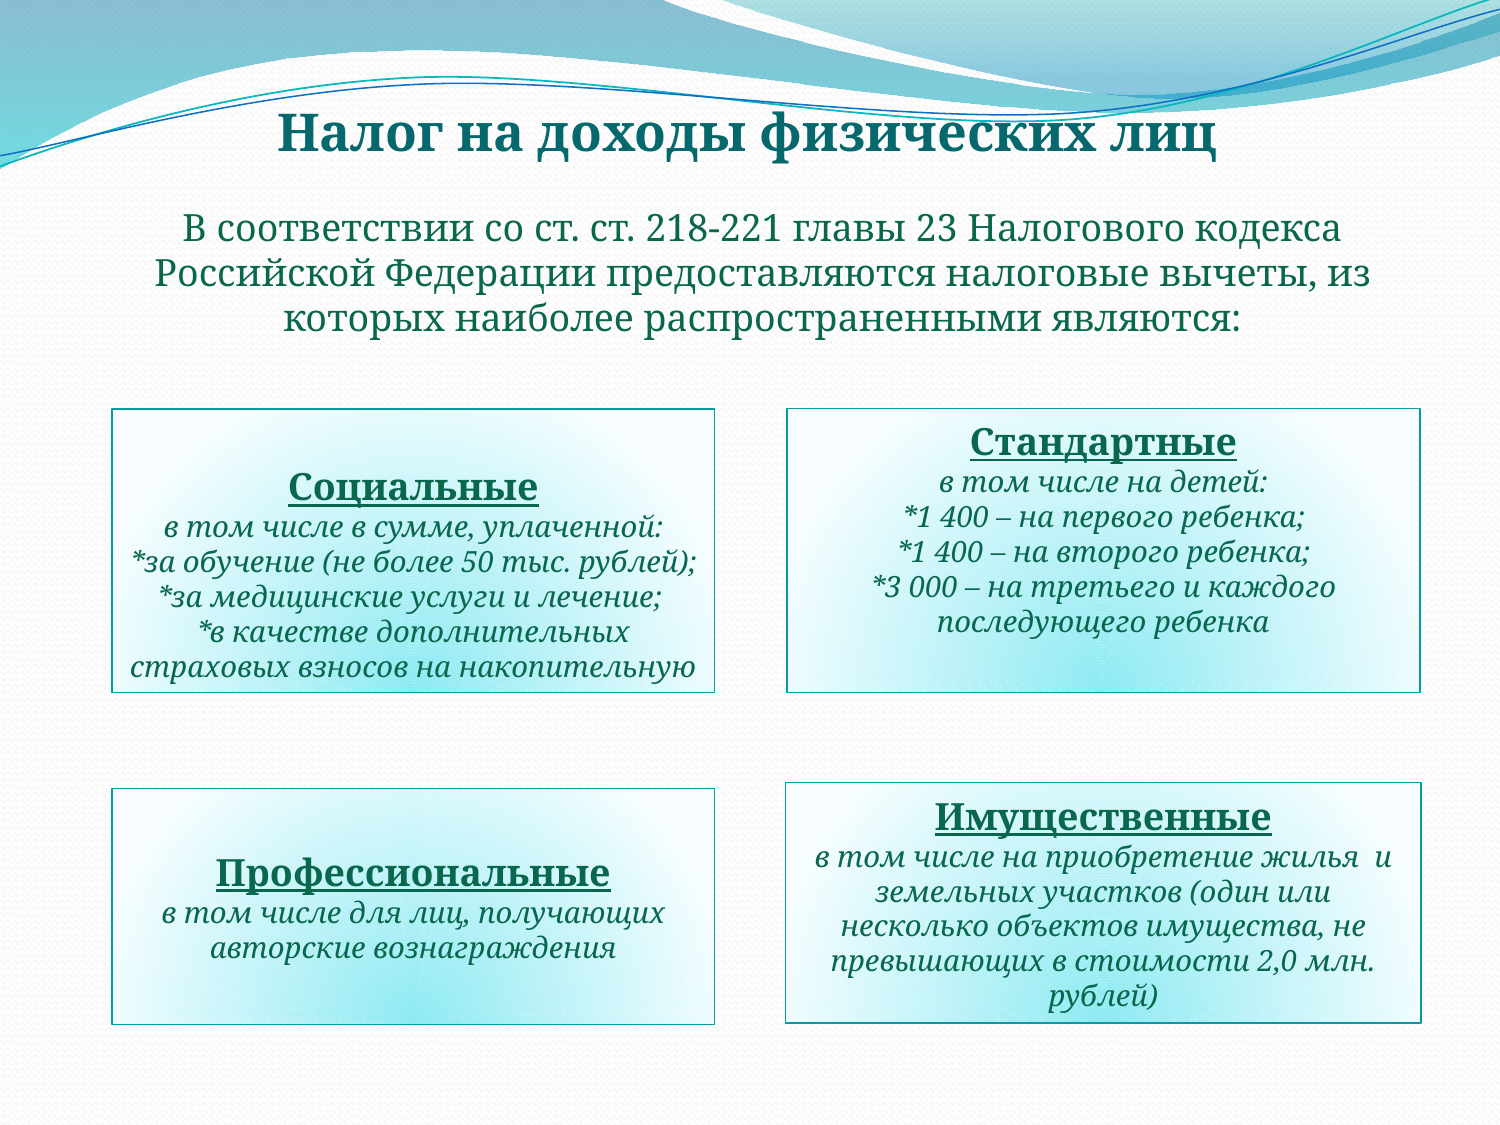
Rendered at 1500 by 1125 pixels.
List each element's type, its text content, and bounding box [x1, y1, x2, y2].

text_box Налог на доходы физических лиц [73, 91, 1422, 169]
text_box Имущественные в том числе на приобретение жилья и земельных участков (один или несколько объектов имущества, не превышающих в стоимости 2,0 млн. рублей) [785, 782, 1422, 1024]
text_box Стандартные в том числе на детей: *1 400 – на первого ребенка; *1 400 – на второго ребенка; *3 000 – на третьего и каждого последующего ребенка [786, 408, 1421, 693]
text_box Социальные в том числе в сумме, уплаченной: *за обучение (не более 50 тыс. рублей); *за медицинские услуги и лечение; *в качестве дополнительных страховых взносов на накопительную [111, 408, 715, 693]
text_box В соответствии со ст. ст. 218-221 главы 23 Налогового кодекса Российской Федерации предоставляются налоговые вычеты, из которых наиболее распространенными являются: [109, 196, 1417, 346]
text_box Профессиональные в том числе для лиц, получающих авторские вознаграждения [111, 788, 715, 1025]
